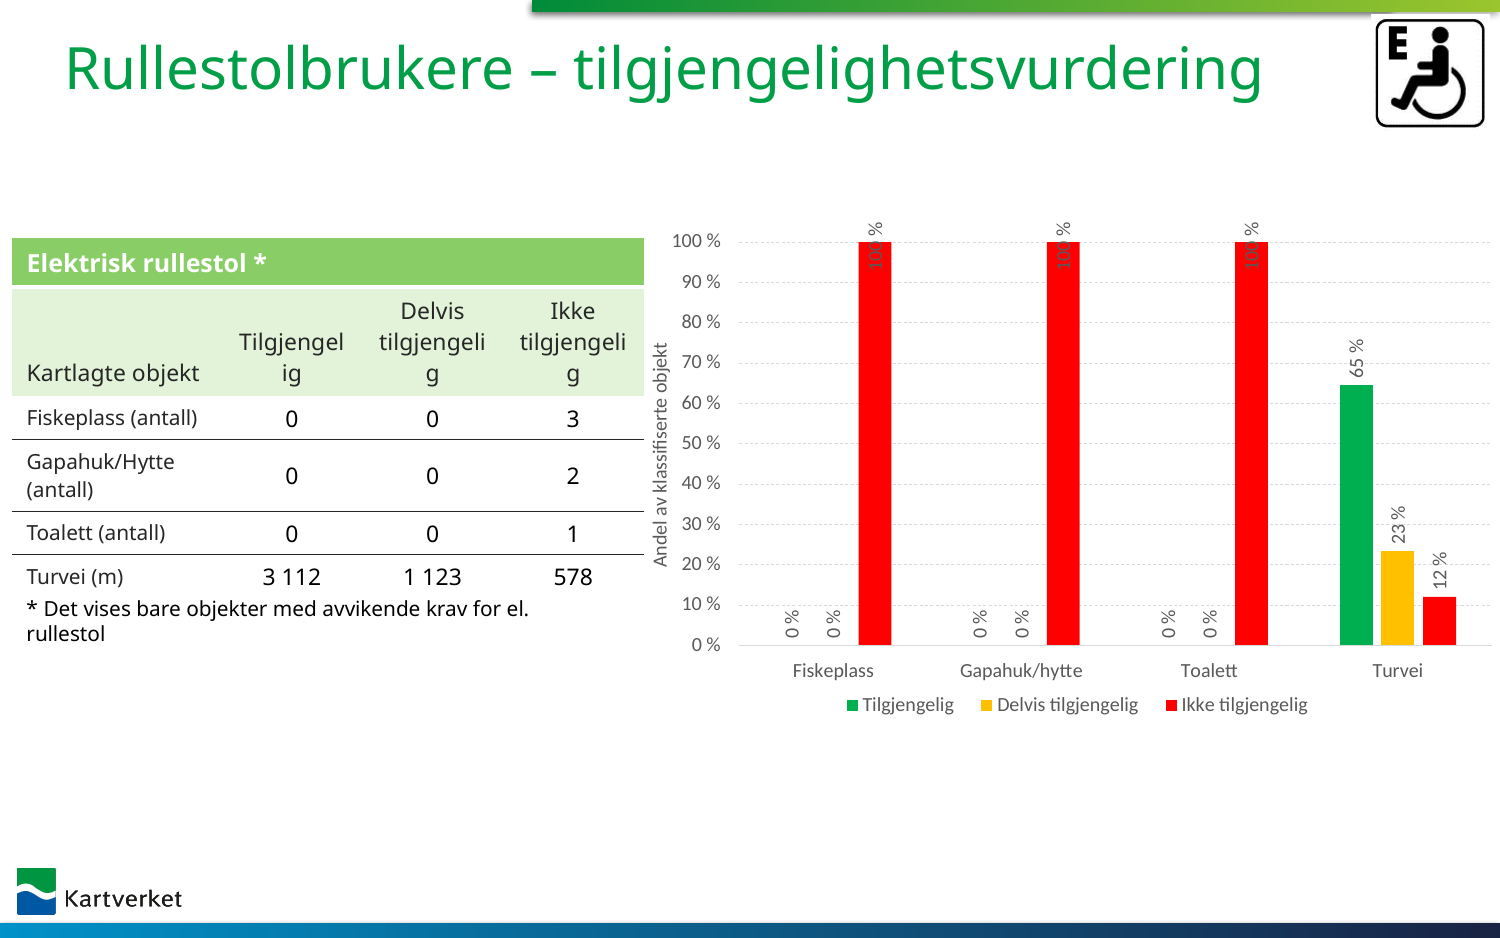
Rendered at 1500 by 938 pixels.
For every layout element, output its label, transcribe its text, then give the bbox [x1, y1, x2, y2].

table_cell 3 [503, 396, 638, 439]
table_cell Fiskeplass (antall) [12, 396, 222, 439]
table_cell Ikke tilgjengelig [503, 289, 638, 396]
table_cell Turvei (m) [12, 555, 222, 588]
text_box Rullestolbrukere – tilgjengelighetsvurdering [49, 12, 1372, 109]
table_cell Tilgjengelig [222, 289, 362, 396]
table_cell 0 [222, 396, 362, 439]
table_cell 578 [503, 555, 638, 598]
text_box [1371, 13, 1491, 133]
table_cell 0 [362, 396, 503, 439]
table_cell 2 [503, 440, 638, 511]
table_cell 0 [222, 440, 362, 511]
table_cell 0 [222, 512, 362, 554]
table_cell 1 123 [362, 555, 503, 588]
table_cell Toalett (antall) [12, 512, 222, 554]
table_cell 0 [362, 512, 503, 554]
table_cell 0 [362, 440, 503, 511]
table_header Elektrisk rullestol * [12, 238, 638, 285]
table_cell 3 112 [222, 555, 362, 588]
picture [643, 218, 1500, 728]
table_cell Delvis tilgjengelig [362, 289, 503, 396]
text_box * Det vises bare objekter med avvikende krav for el. rullestol [11, 588, 597, 653]
table_cell Gapahuk/Hytte (antall) [12, 440, 222, 511]
table_cell Kartlagte objekt [12, 289, 222, 396]
table_cell 1 [503, 512, 638, 554]
